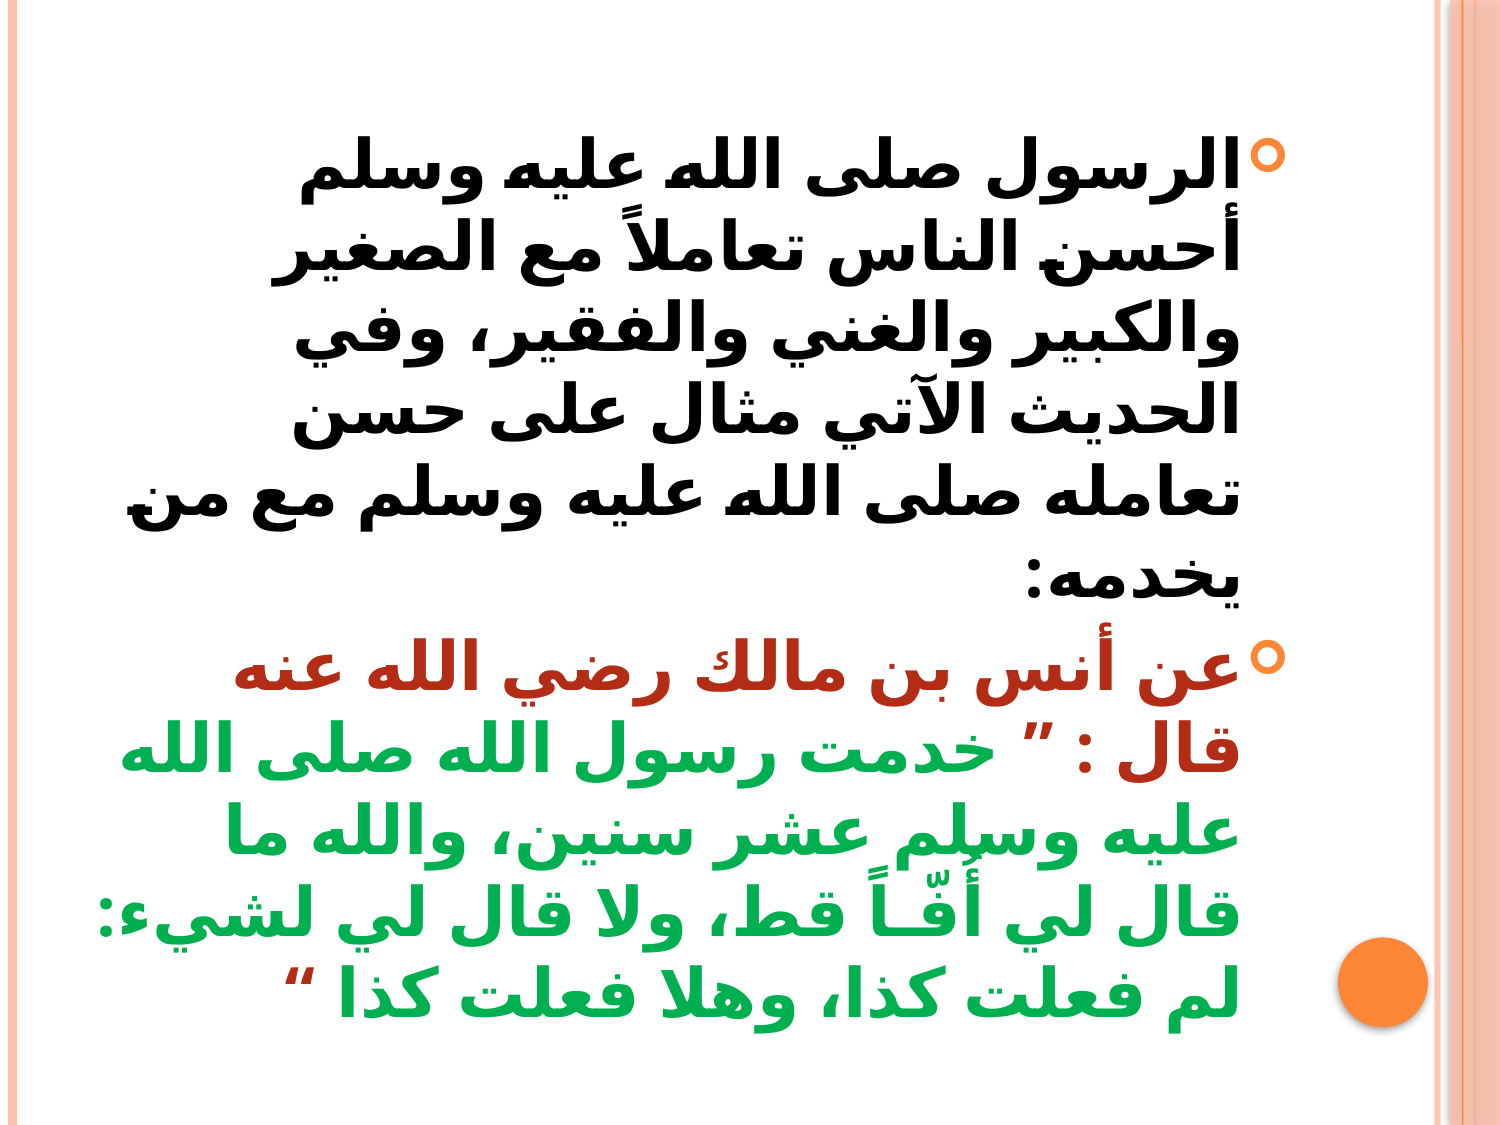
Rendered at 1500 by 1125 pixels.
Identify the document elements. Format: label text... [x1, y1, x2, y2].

list الرسول صلى الله عليه وسلم أحسن الناس تعاملاً مع الصغير والكبير والغني والفقير، وفي الحديث الآتي مثال على حسن تعامله صلى الله عليه وسلم مع من يخدمه: عن أنس بن مالك رضي الله عنه قال : ” خدمت رسول الله صلى الله عليه وسلم عشر سنين، والله ما قال لي أُفّـاً قط، ولا قال لي لشيء: لم فعلت كذا، وهلا فعلت كذا “ [75, 112, 1300, 1062]
